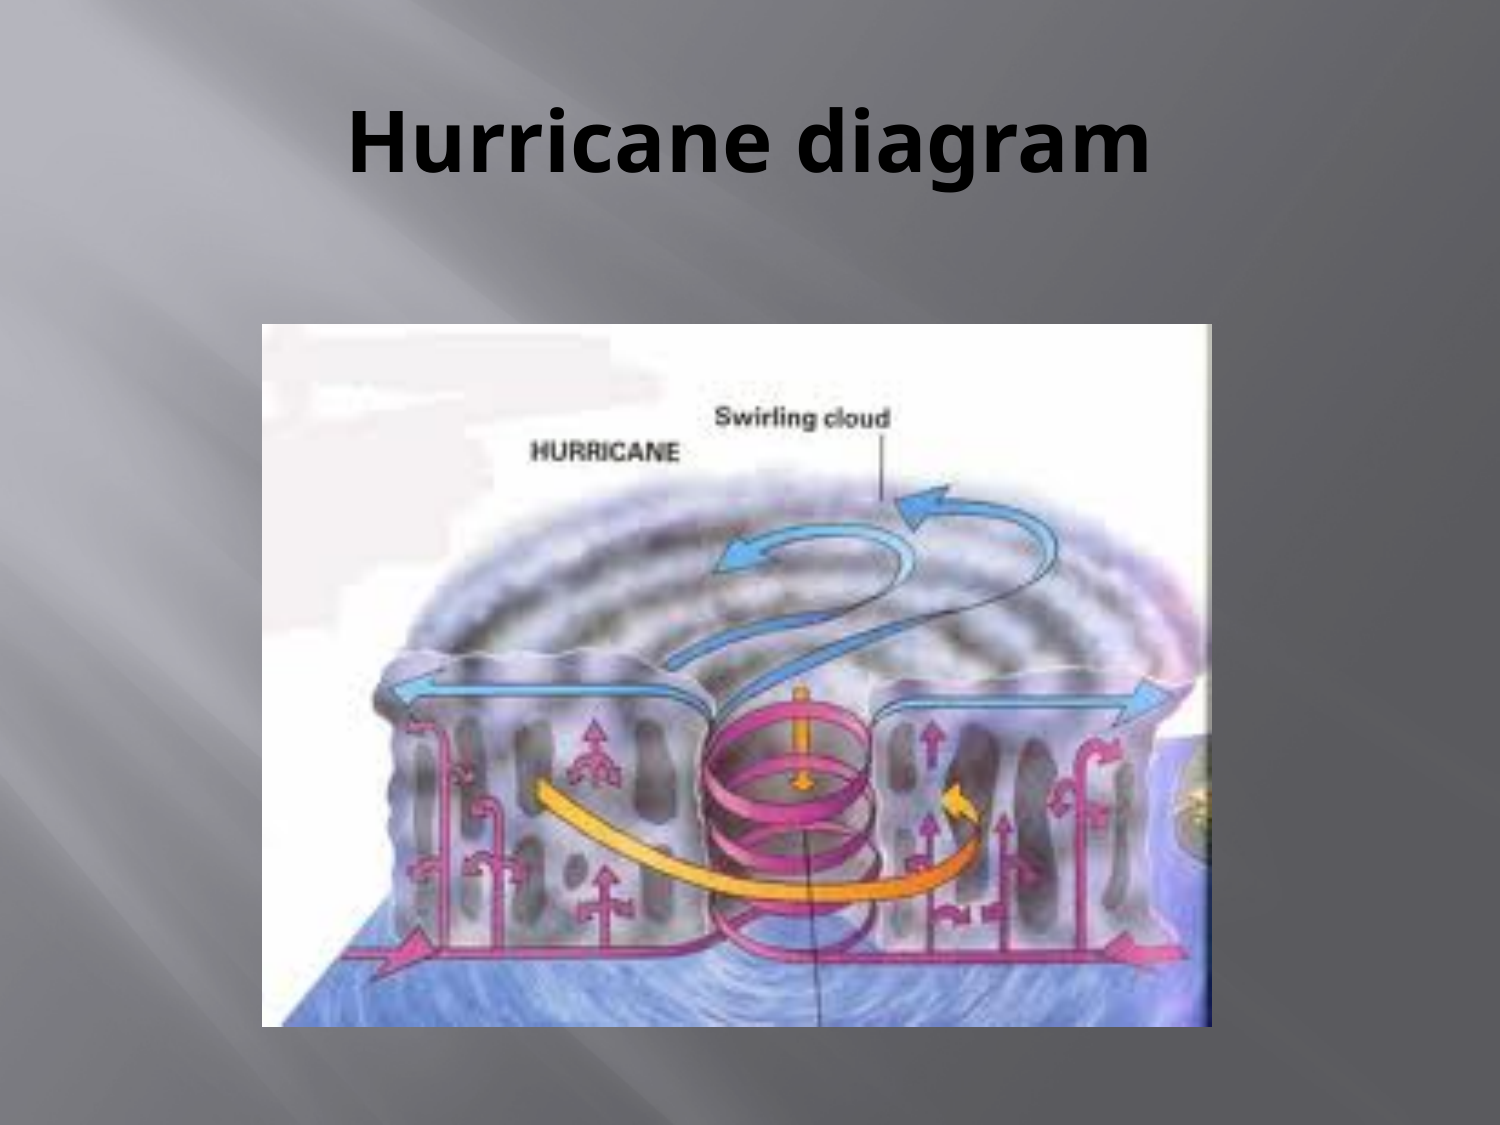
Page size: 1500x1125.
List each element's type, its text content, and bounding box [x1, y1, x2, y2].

picture [262, 324, 1212, 1027]
title Hurricane diagram [75, 45, 1425, 233]
